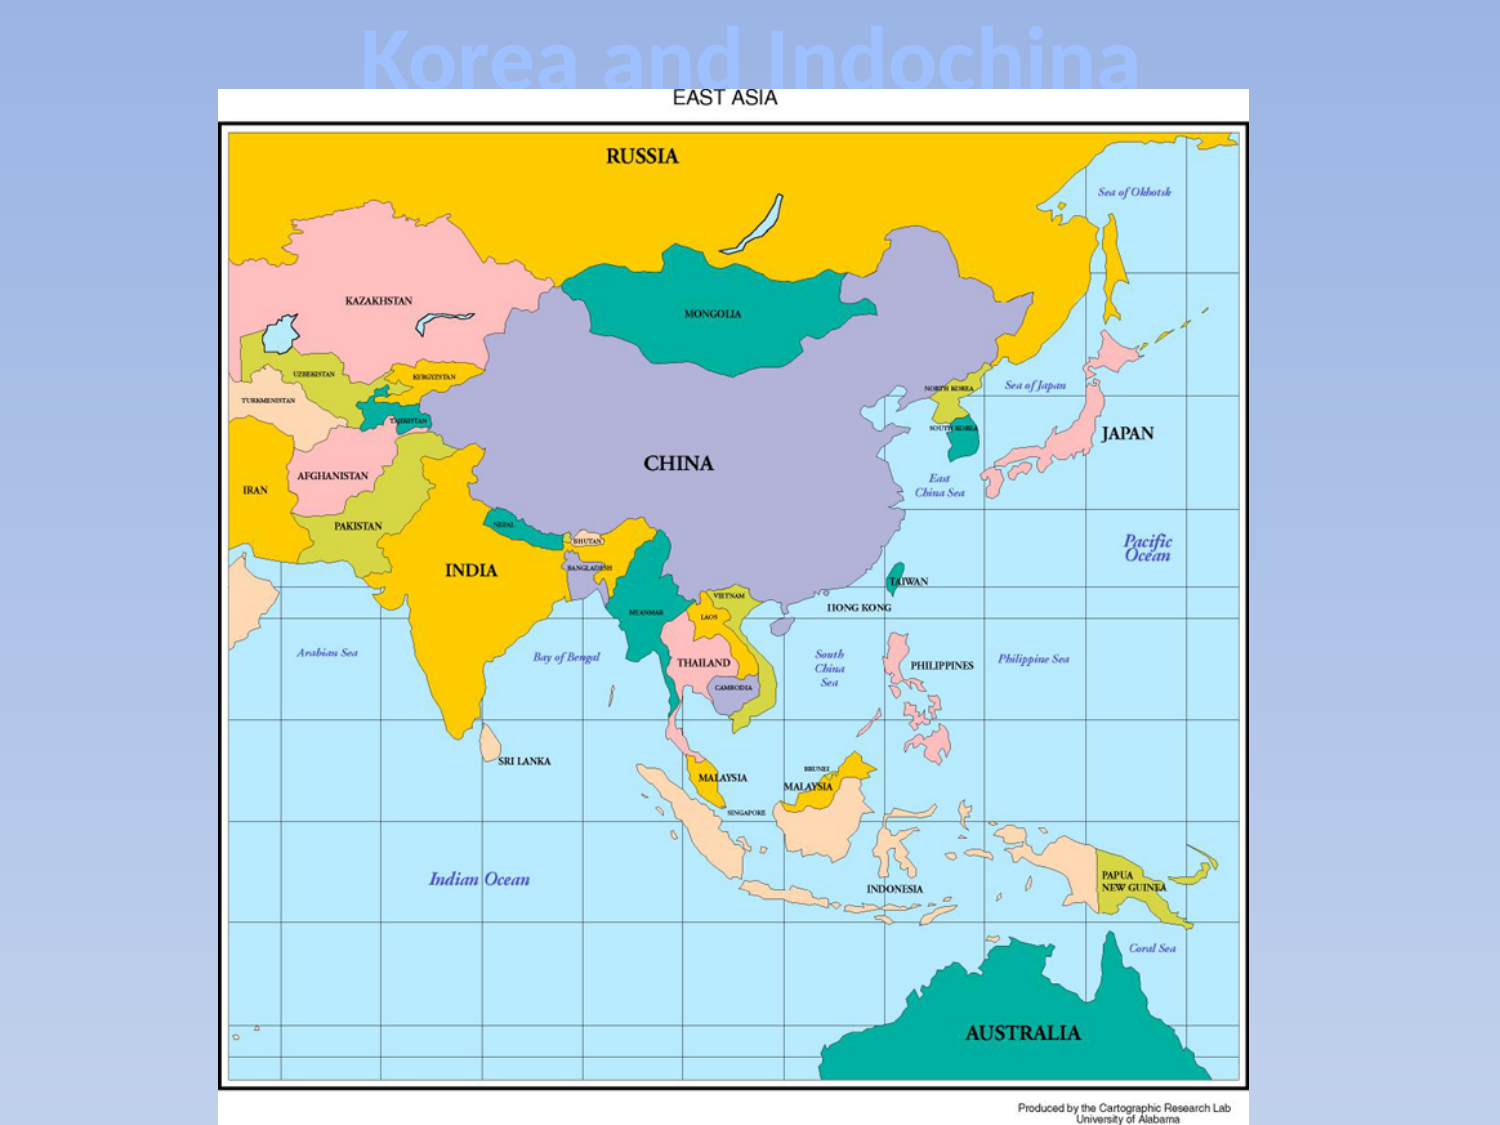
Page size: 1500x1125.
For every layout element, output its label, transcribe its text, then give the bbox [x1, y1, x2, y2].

title Korea and Indochina [76, 0, 1427, 148]
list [218, 89, 1249, 1125]
